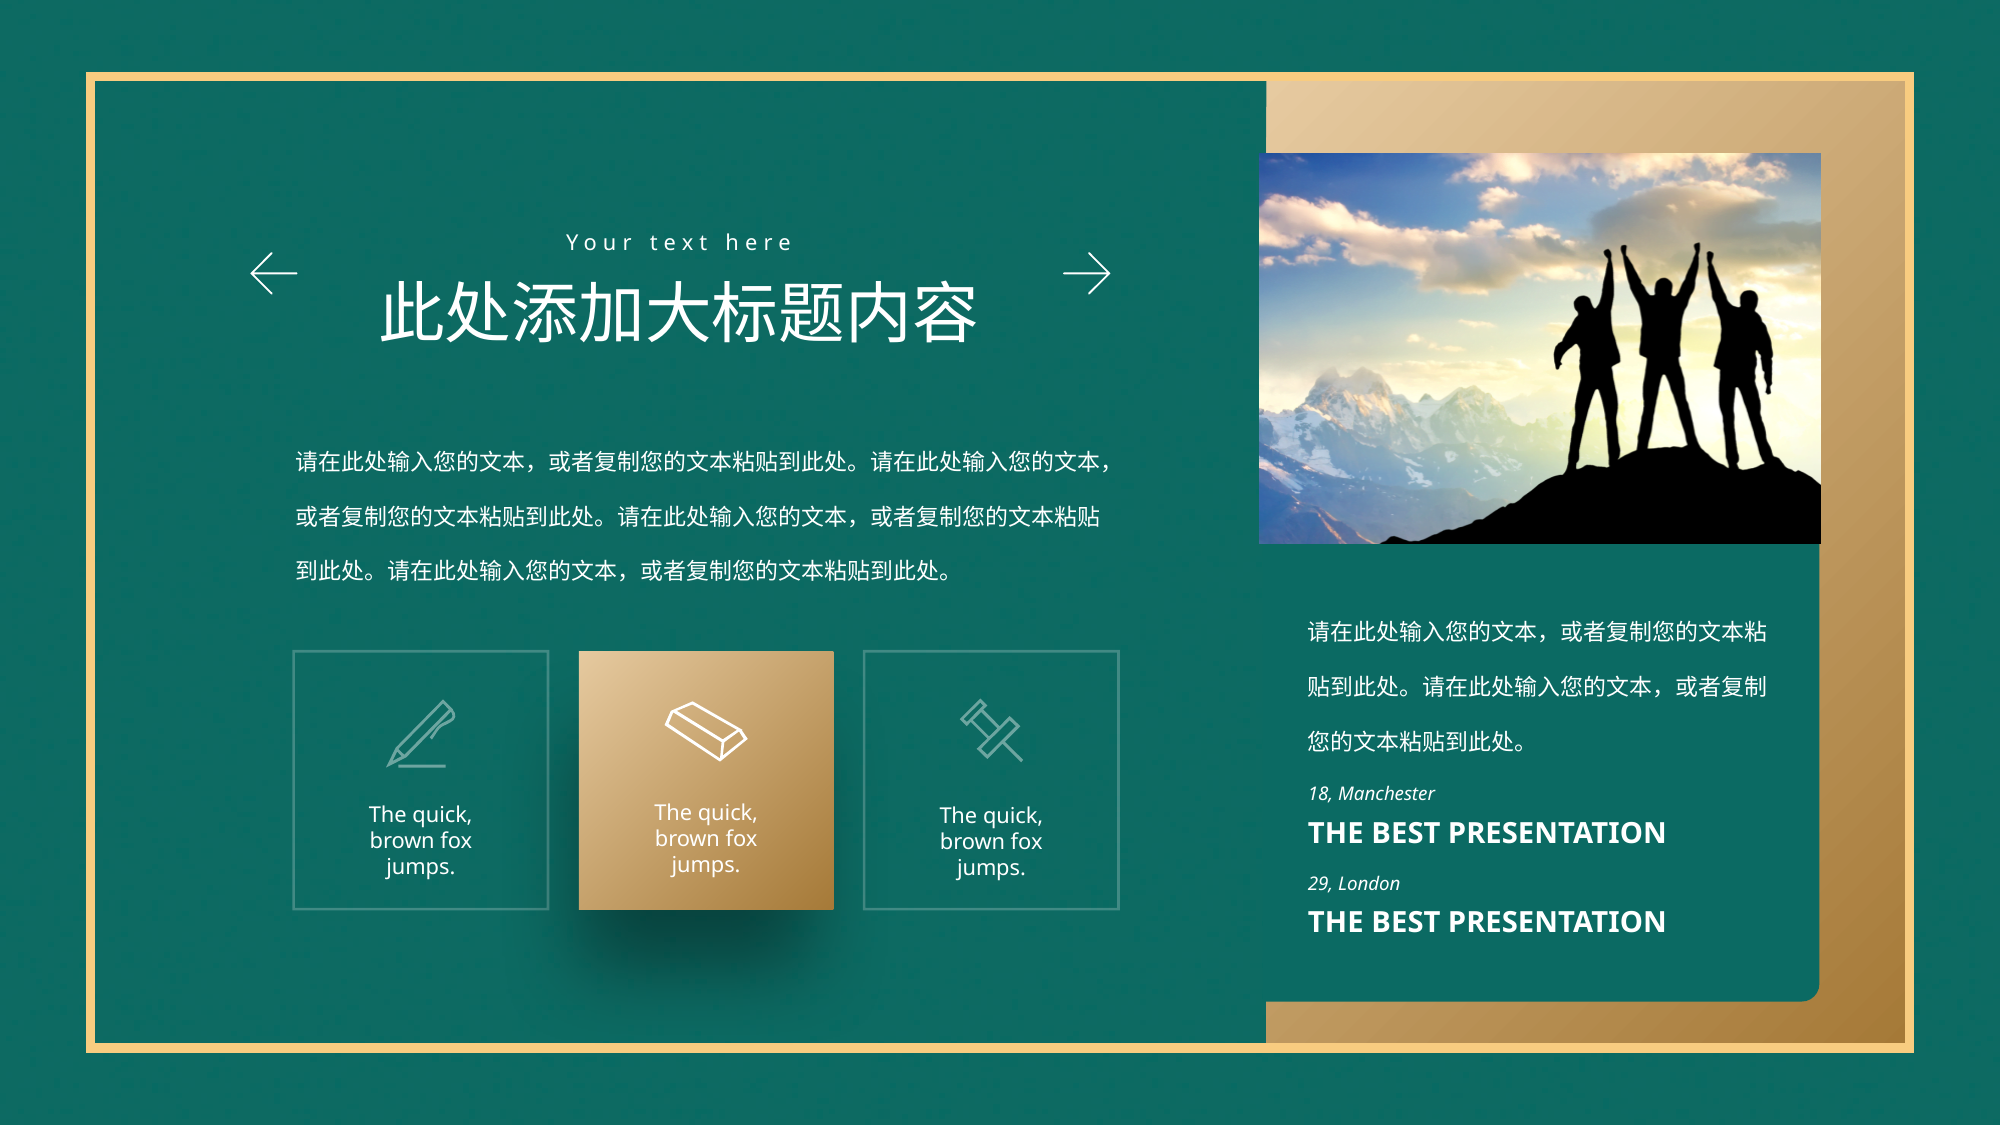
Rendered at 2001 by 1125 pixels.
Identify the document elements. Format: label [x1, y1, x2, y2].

text_box [0, 220, 1426, 910]
picture [0, 0, 2000, 1125]
text_box [1293, 582, 1795, 944]
